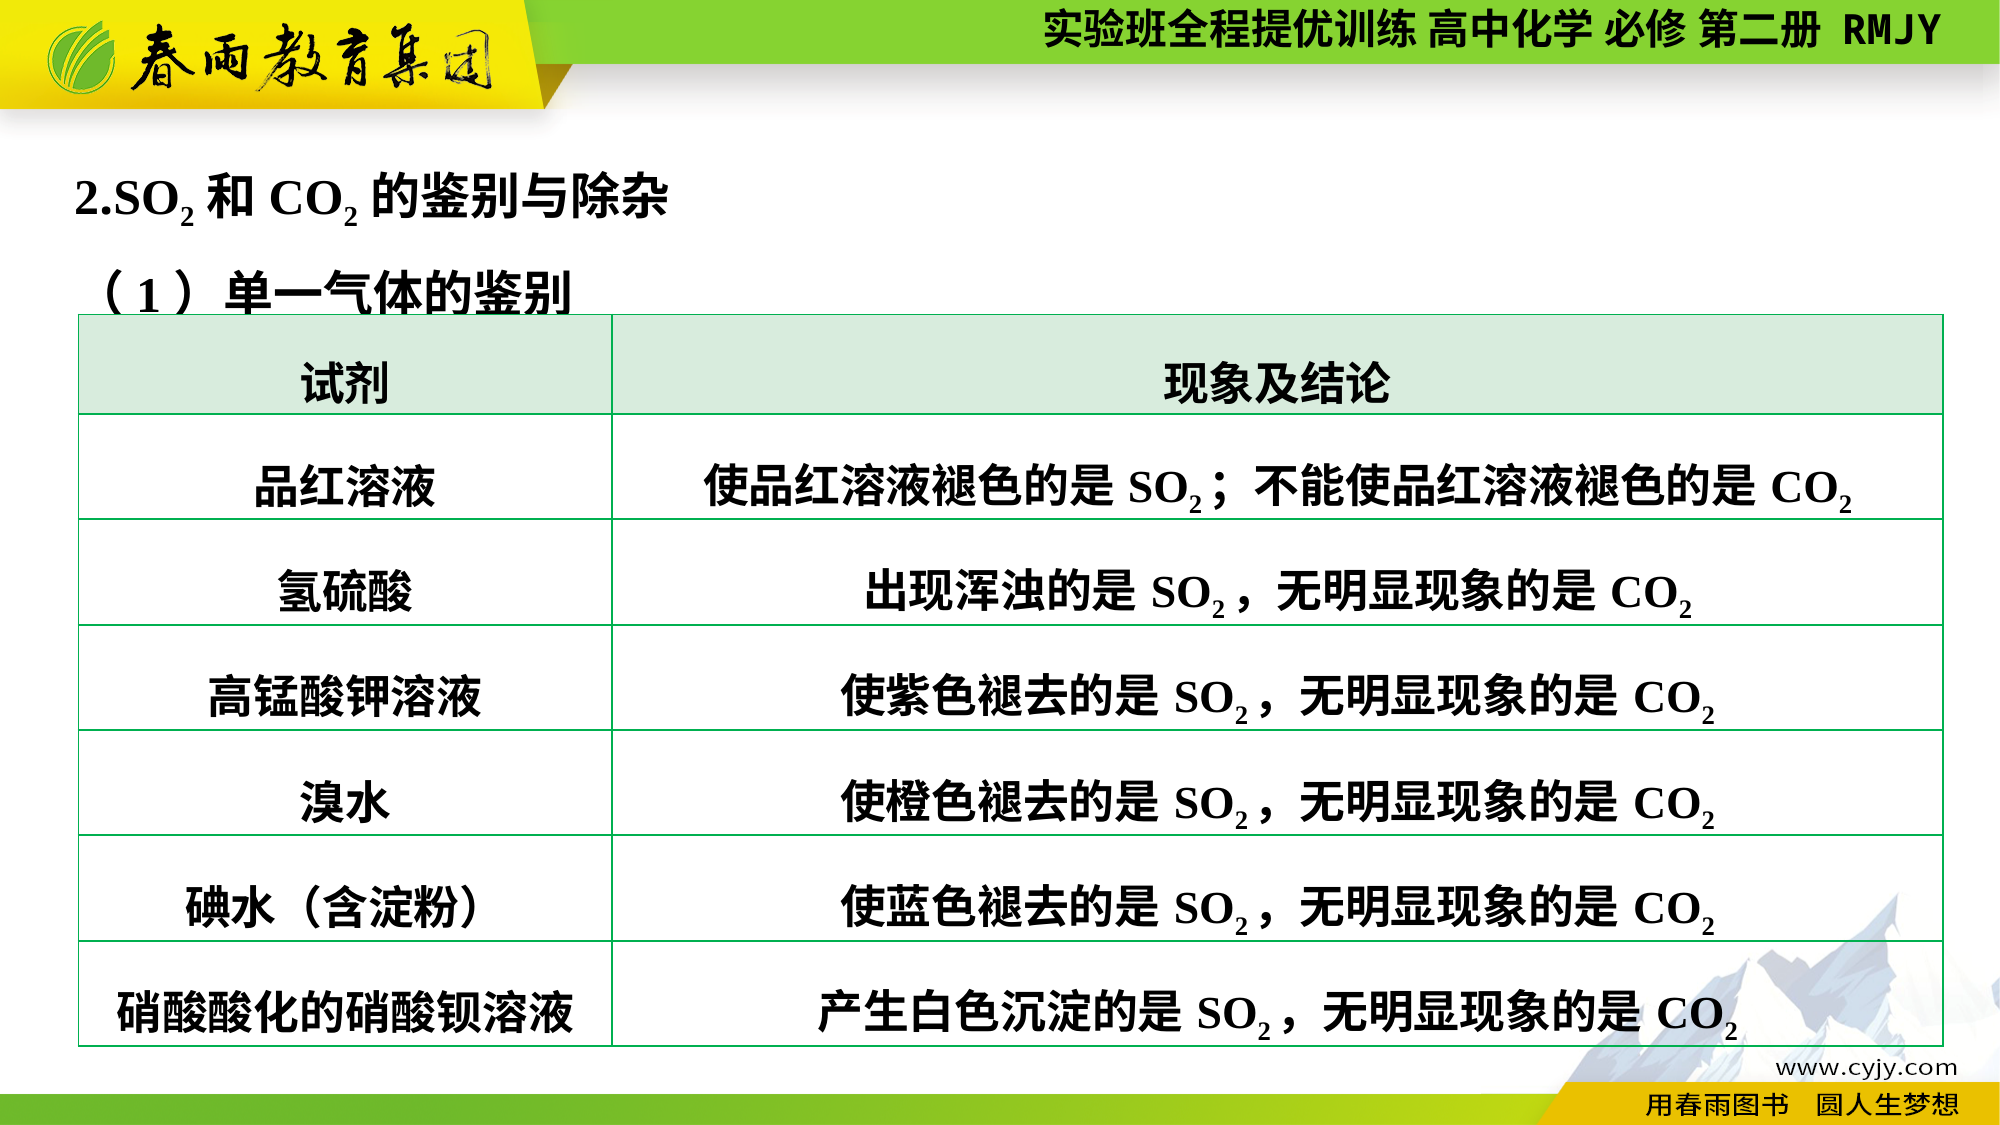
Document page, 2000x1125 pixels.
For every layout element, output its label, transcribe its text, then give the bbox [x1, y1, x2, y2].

picture [0, 0, 2000, 1125]
table_cell 硝酸酸化的硝酸钡溶液 [79, 942, 611, 1045]
table_cell 氢硫酸 [79, 520, 611, 624]
list 2.SO2和CO2的鉴别与除杂 （1）单一气体的鉴别 [59, 122, 1944, 320]
table_cell 出现浑浊的是SO2，无明显现象的是CO2 [613, 520, 1942, 624]
table_cell 高锰酸钾溶液 [79, 626, 611, 729]
table_cell 使蓝色褪去的是SO2，无明显现象的是CO2 [613, 836, 1942, 940]
table_cell 产生白色沉淀的是SO2，无明显现象的是CO2 [613, 942, 1942, 1045]
table_header 试剂 [79, 315, 611, 413]
table_cell 品红溶液 [79, 415, 611, 518]
table_cell 使紫色褪去的是SO2，无明显现象的是CO2 [613, 626, 1942, 729]
table_cell 碘水（含淀粉） [79, 836, 611, 940]
table_cell 溴水 [79, 731, 611, 834]
table_cell 使品红溶液褪色的是SO2；不能使品红溶液褪色的是CO2 [613, 415, 1942, 518]
table_header 现象及结论 [613, 315, 1942, 413]
table_cell 使橙色褪去的是SO2，无明显现象的是CO2 [613, 731, 1942, 834]
